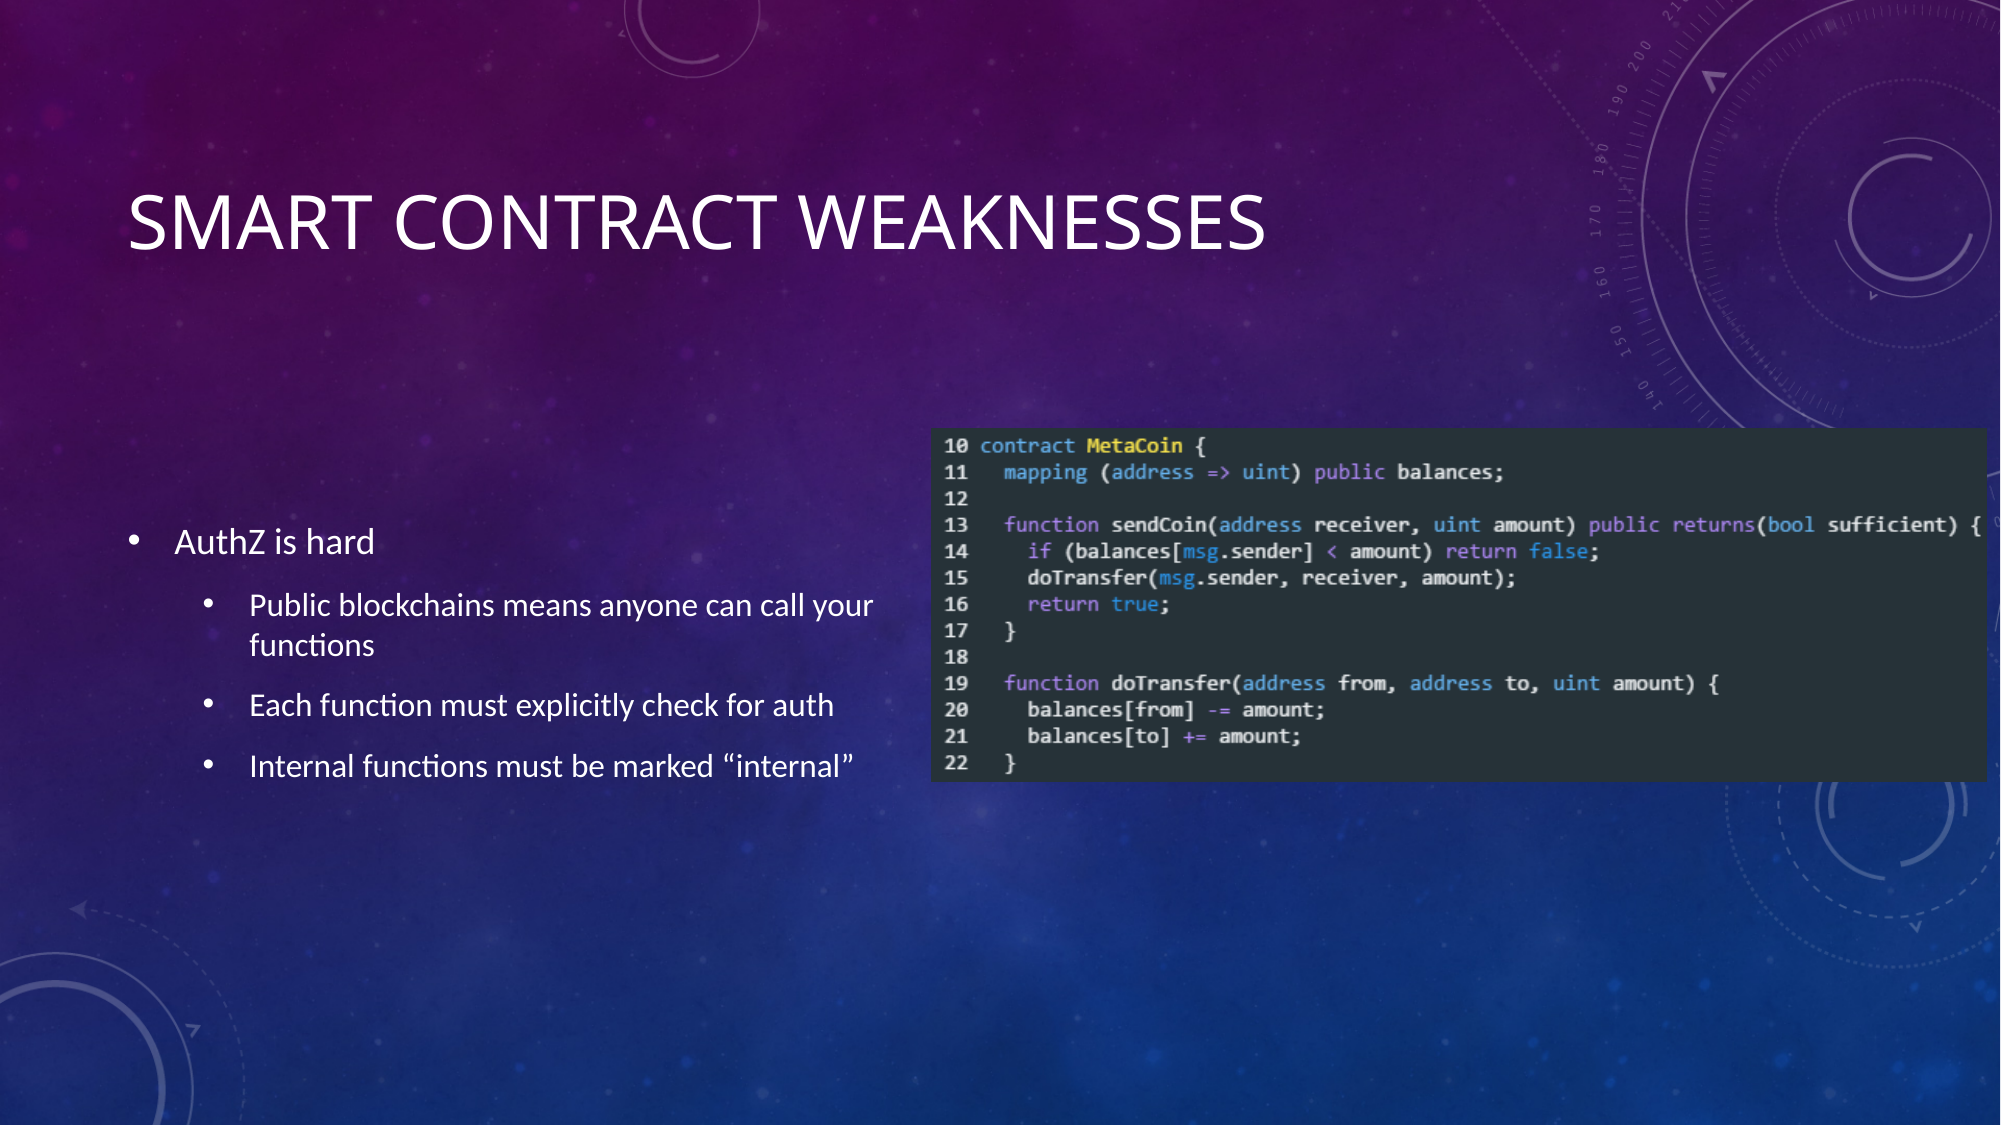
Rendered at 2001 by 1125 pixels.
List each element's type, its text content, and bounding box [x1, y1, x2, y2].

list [931, 428, 1987, 782]
list AuthZ is hard Public blockchains means anyone can call your functions Each function must explicitly check for auth Internal functions must be marked “internal” [112, 351, 932, 950]
title Smart Contract Weaknesses [112, 99, 1775, 339]
picture [0, 0, 2001, 1125]
